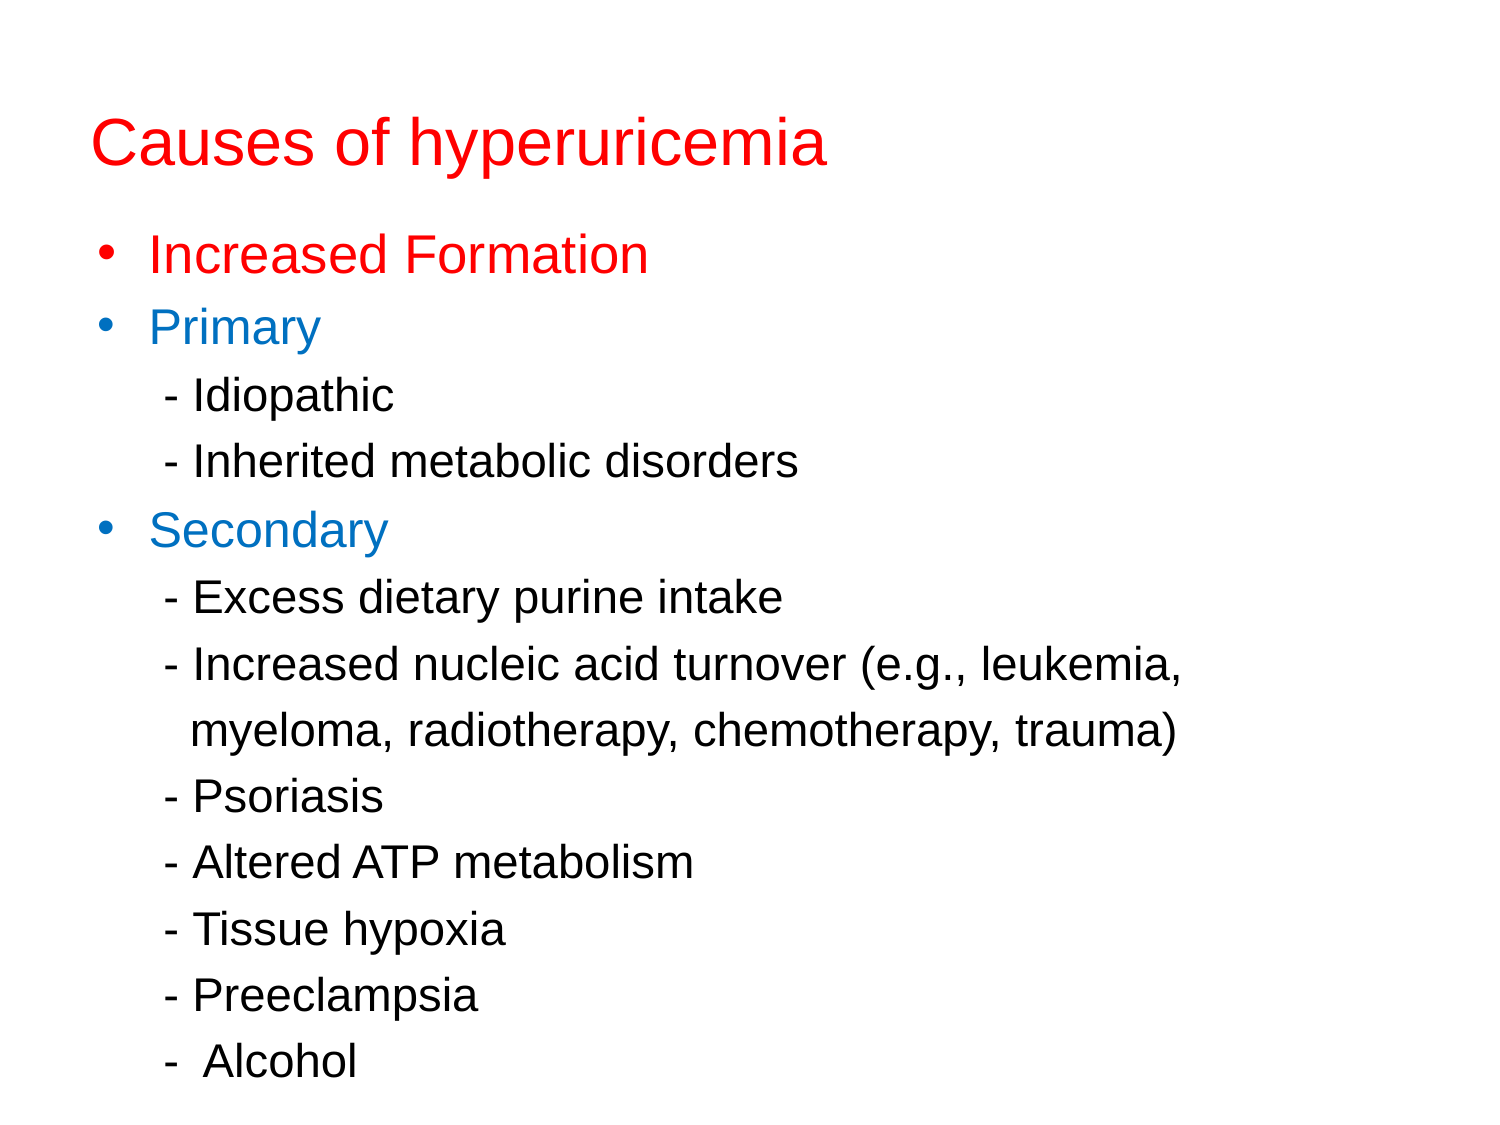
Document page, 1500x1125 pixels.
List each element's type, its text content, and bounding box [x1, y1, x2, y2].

title Causes of hyperuricemia [75, 45, 1425, 233]
list Increased Formation Primary - Idiopathic - Inherited metabolic disorders Secondary - Excess dietary purine intake - Increased nucleic acid turnover (e.g., leukemia, myeloma, radiotherapy, chemotherapy, trauma) - Psoriasis - Altered ATP metabolism - Tissue hypoxia - Preeclampsia - Alcohol [82, 210, 1432, 1102]
